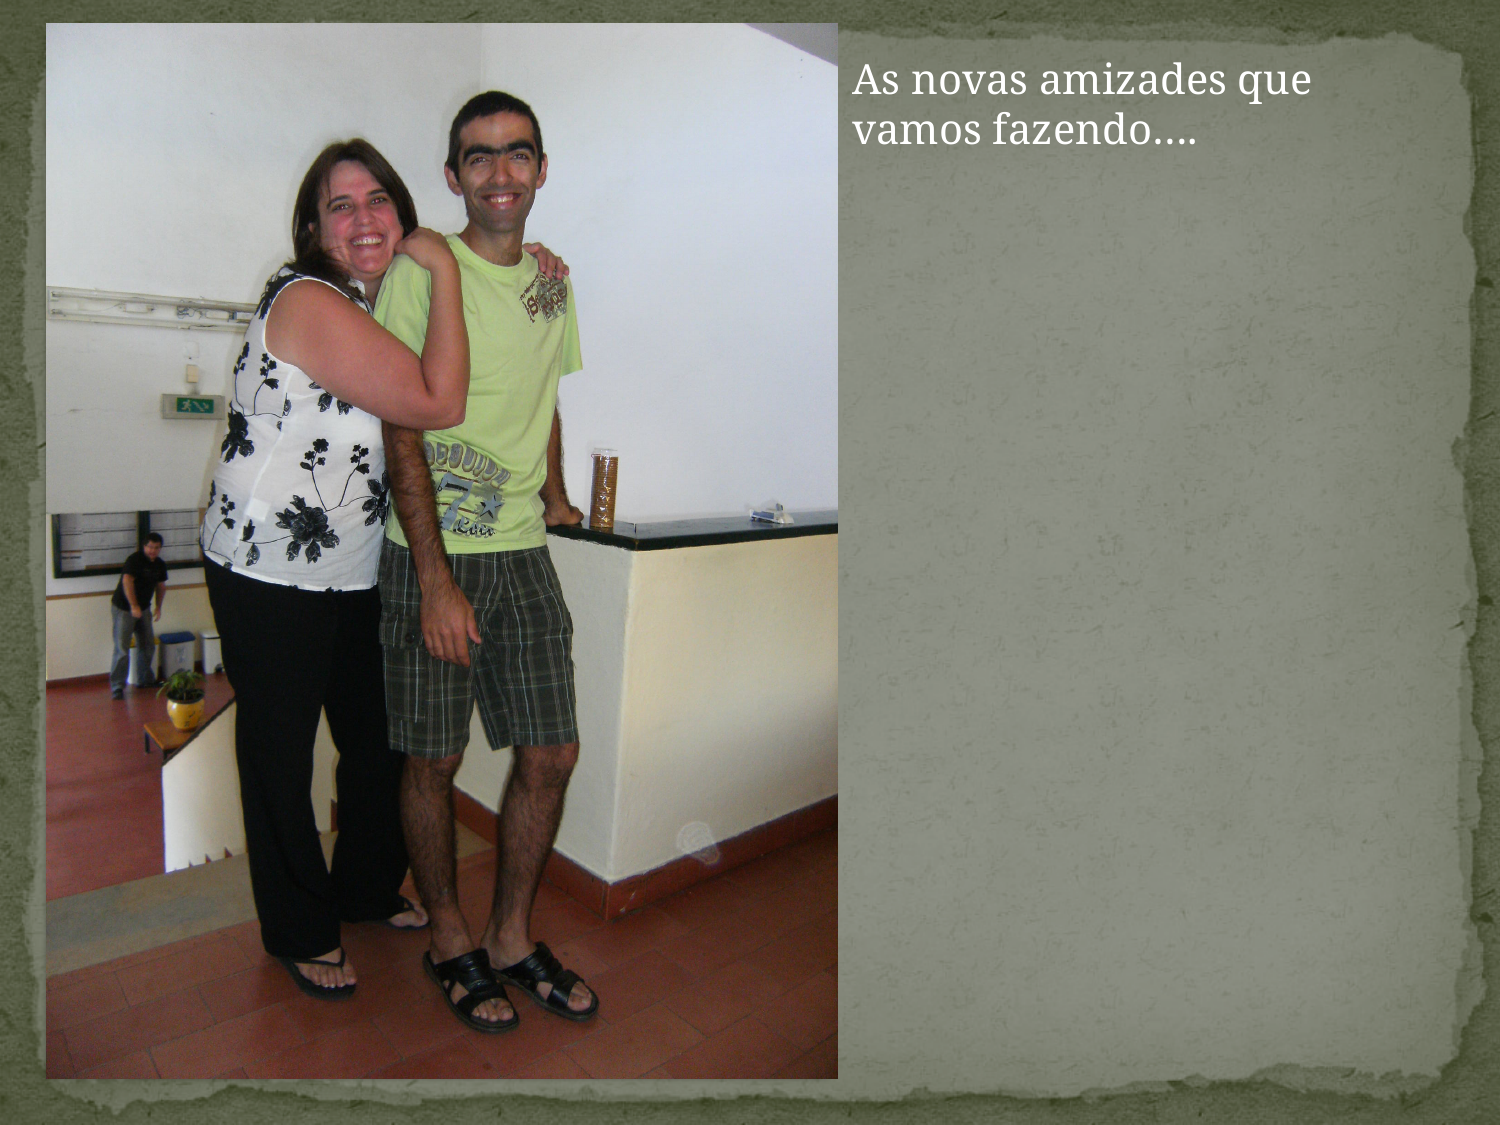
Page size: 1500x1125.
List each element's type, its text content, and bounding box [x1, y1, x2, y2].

list As novas amizades que vamos fazendo…. [848, 37, 1363, 663]
picture [46, 23, 838, 1079]
